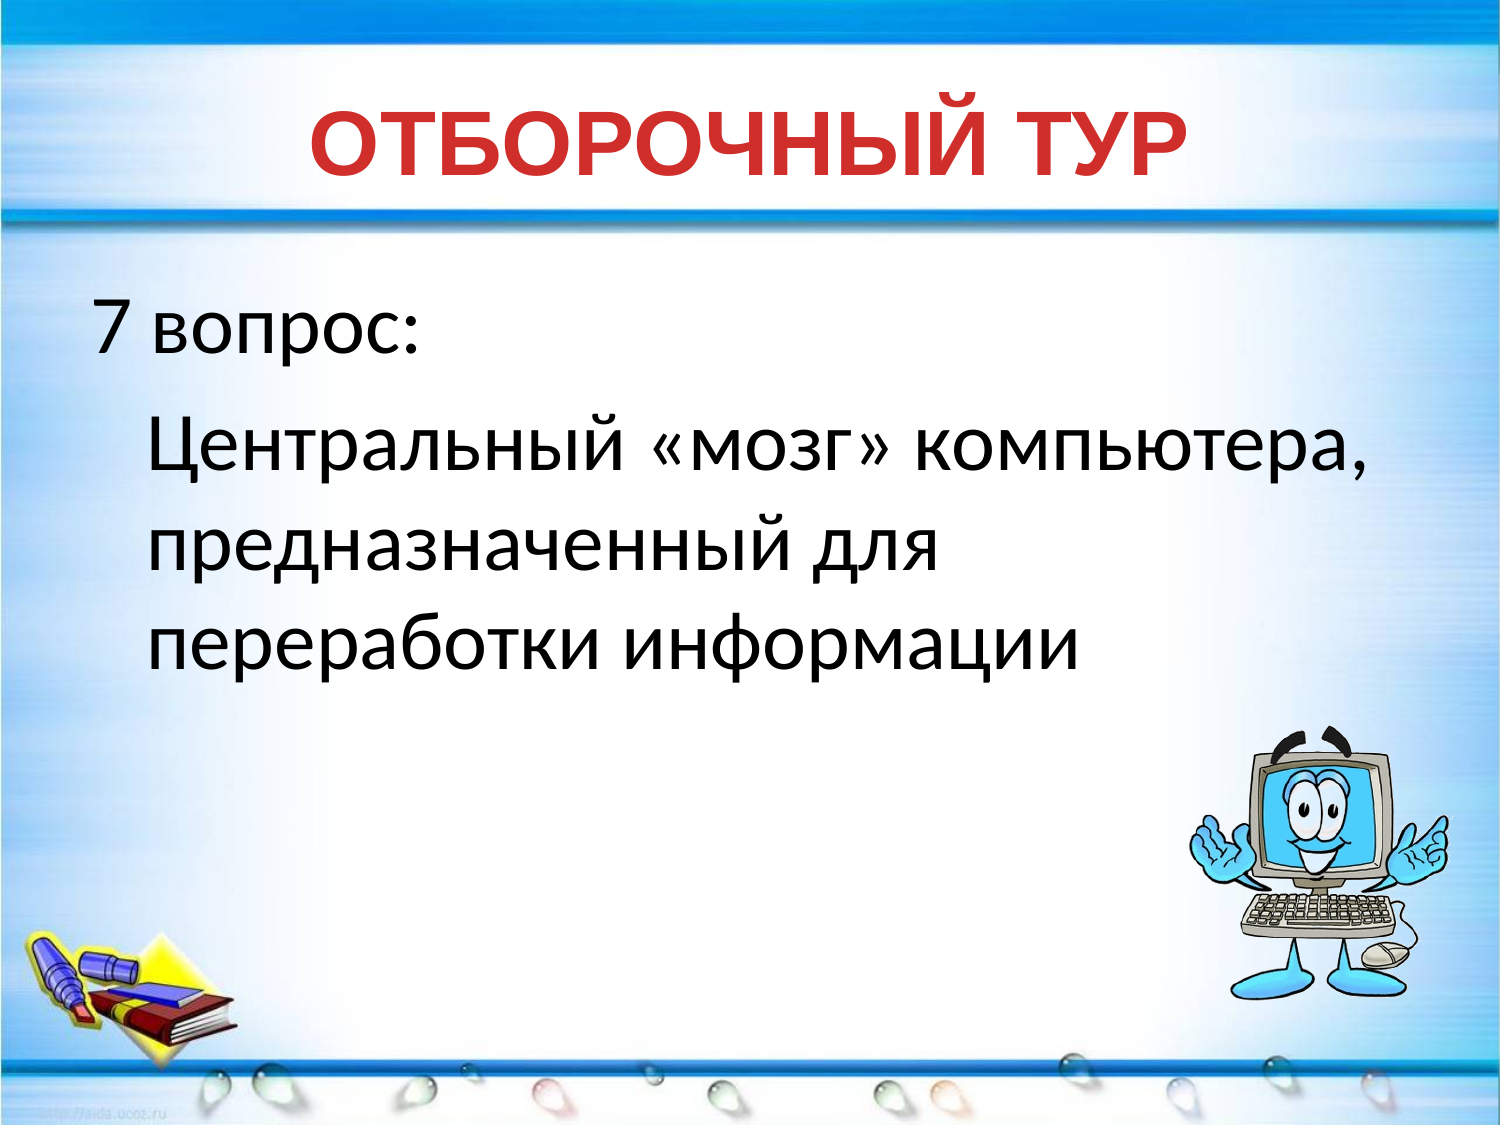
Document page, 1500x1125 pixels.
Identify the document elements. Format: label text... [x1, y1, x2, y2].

title ОТБОРОЧНЫЙ ТУР [75, 45, 1425, 233]
list 7 вопрос: Центральный «мозг» компьютера, предназначенный для переработки информации [75, 262, 1425, 1005]
picture [0, 0, 1500, 1125]
